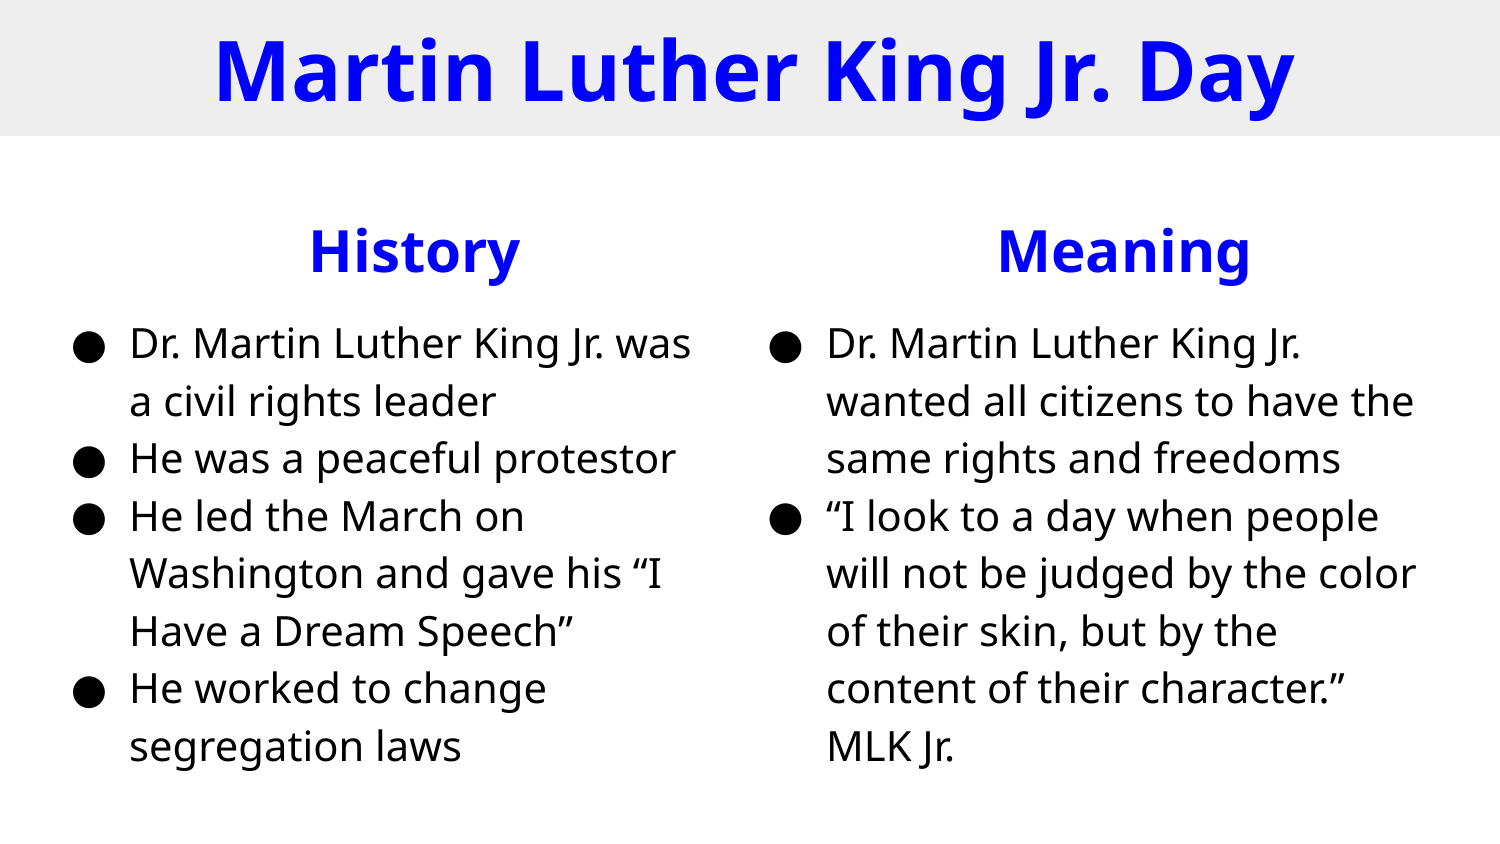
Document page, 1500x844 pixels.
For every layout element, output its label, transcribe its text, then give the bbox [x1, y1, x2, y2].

title Martin Luther King Jr. Day [0, 0, 1500, 136]
list History Dr. Martin Luther King Jr. was a civil rights leader He was a peaceful protestor He led the March on Washington and gave his “I Have a Dream Speech” He worked to change segregation laws [39, 189, 716, 810]
list Meaning Dr. Martin Luther King Jr. wanted all citizens to have the same rights and freedoms “I look to a day when people will not be judged by the color of their skin, but by the content of their character.” MLK Jr. [735, 189, 1438, 810]
